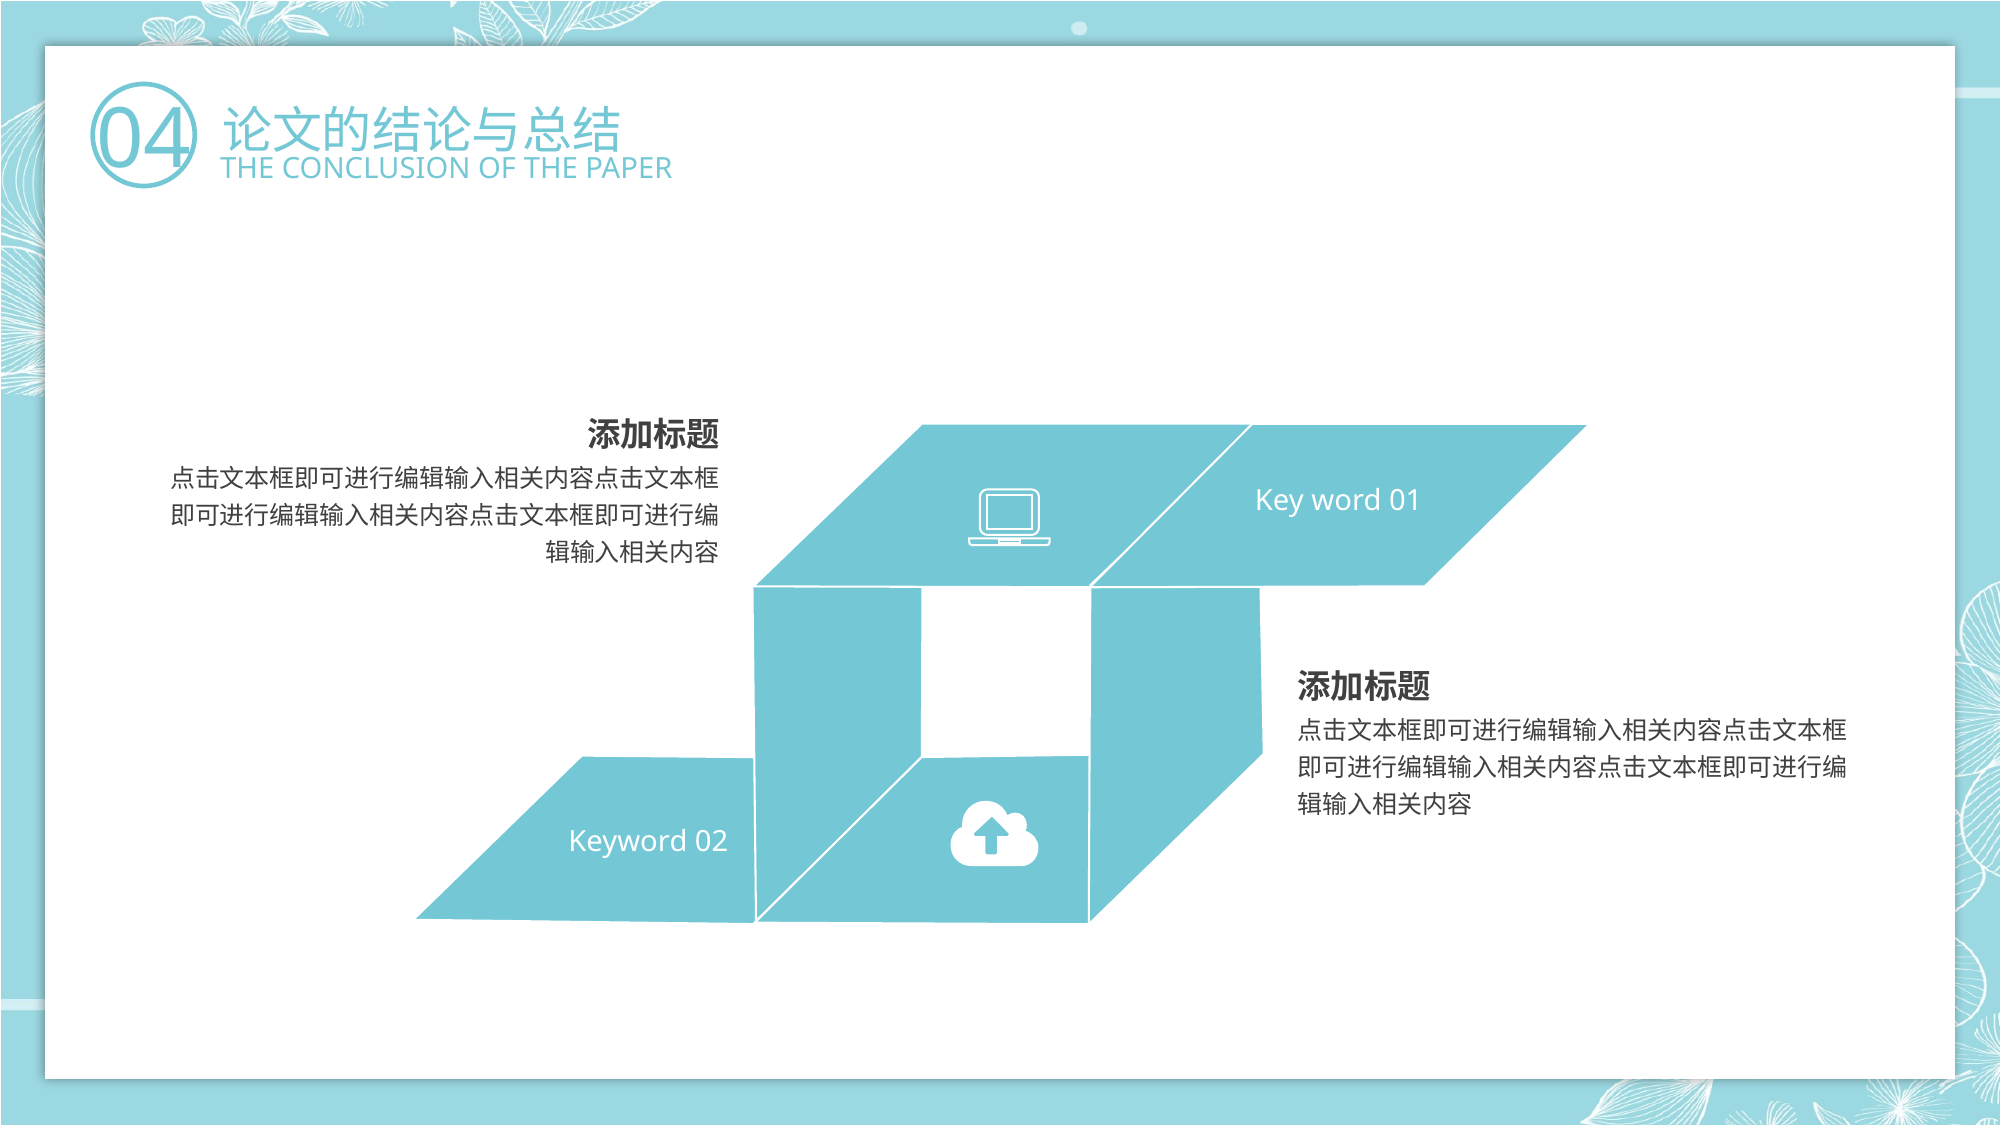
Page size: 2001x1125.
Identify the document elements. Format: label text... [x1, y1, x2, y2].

text_box [44, 45, 437, 1080]
text_box 点击文本框即可进行编辑输入相关内容点击文本框即可进行编辑输入相关内容点击文本框即可进行编辑输入相关内容 [148, 447, 413, 575]
picture [3, 0, 2000, 1125]
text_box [413, 423, 1590, 925]
text_box 点击文本框即可进行编辑输入相关内容点击文本框即可进行编辑输入相关内容点击文本框即可进行编辑输入相关内容 [1590, 699, 1869, 827]
text_box 04 [80, 76, 207, 192]
text_box 论文的结论与总结 [207, 46, 437, 141]
text_box [1563, 45, 1956, 1080]
text_box THE CONCLUSION OF THE PAPER [197, 141, 437, 192]
